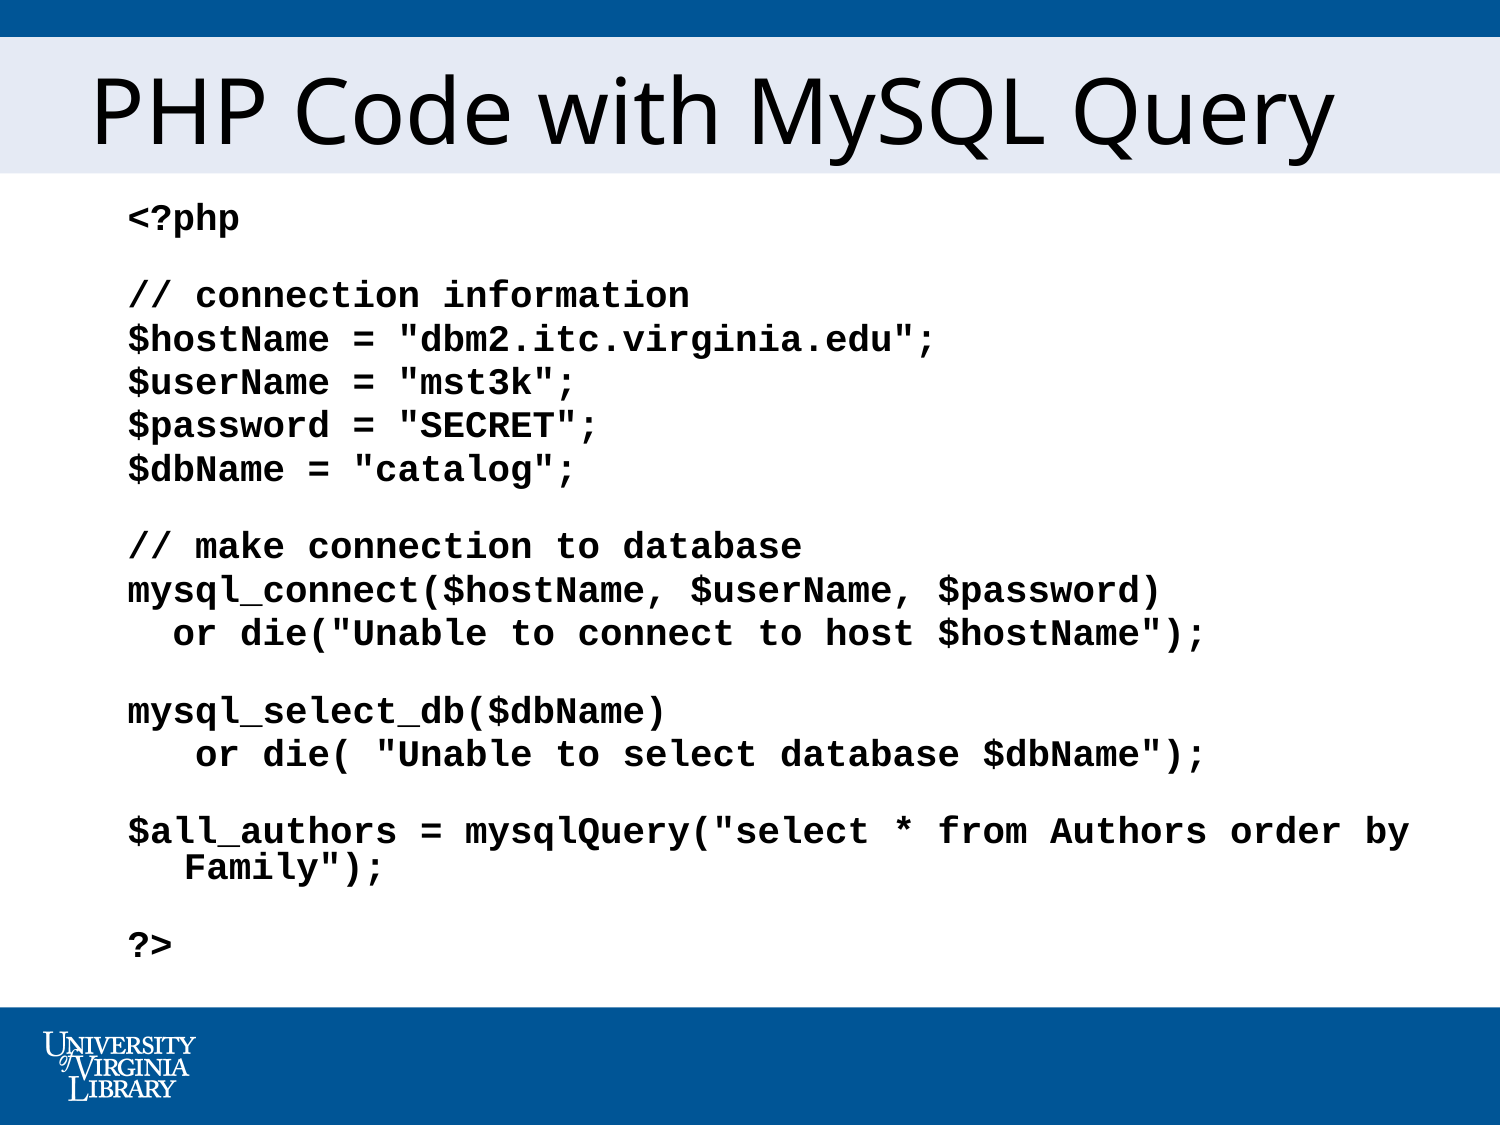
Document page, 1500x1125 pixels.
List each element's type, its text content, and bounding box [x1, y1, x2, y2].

title PHP Code with MySQL Query [75, 45, 1425, 175]
list <?php // connection information $hostName = "dbm2.itc.virginia.edu"; $userName = "mst3k"; $password = "SECRET"; $dbName = "catalog"; // make connection to database mysql_connect($hostName, $userName, $password) or die("Unable to connect to host $hostName"); mysql_select_db($dbName) or die( "Unable to select database $dbName"); $all_authors = mysqlQuery("select * from Authors order by Family"); ?> [112, 193, 1454, 1096]
picture [0, 0, 1500, 1125]
